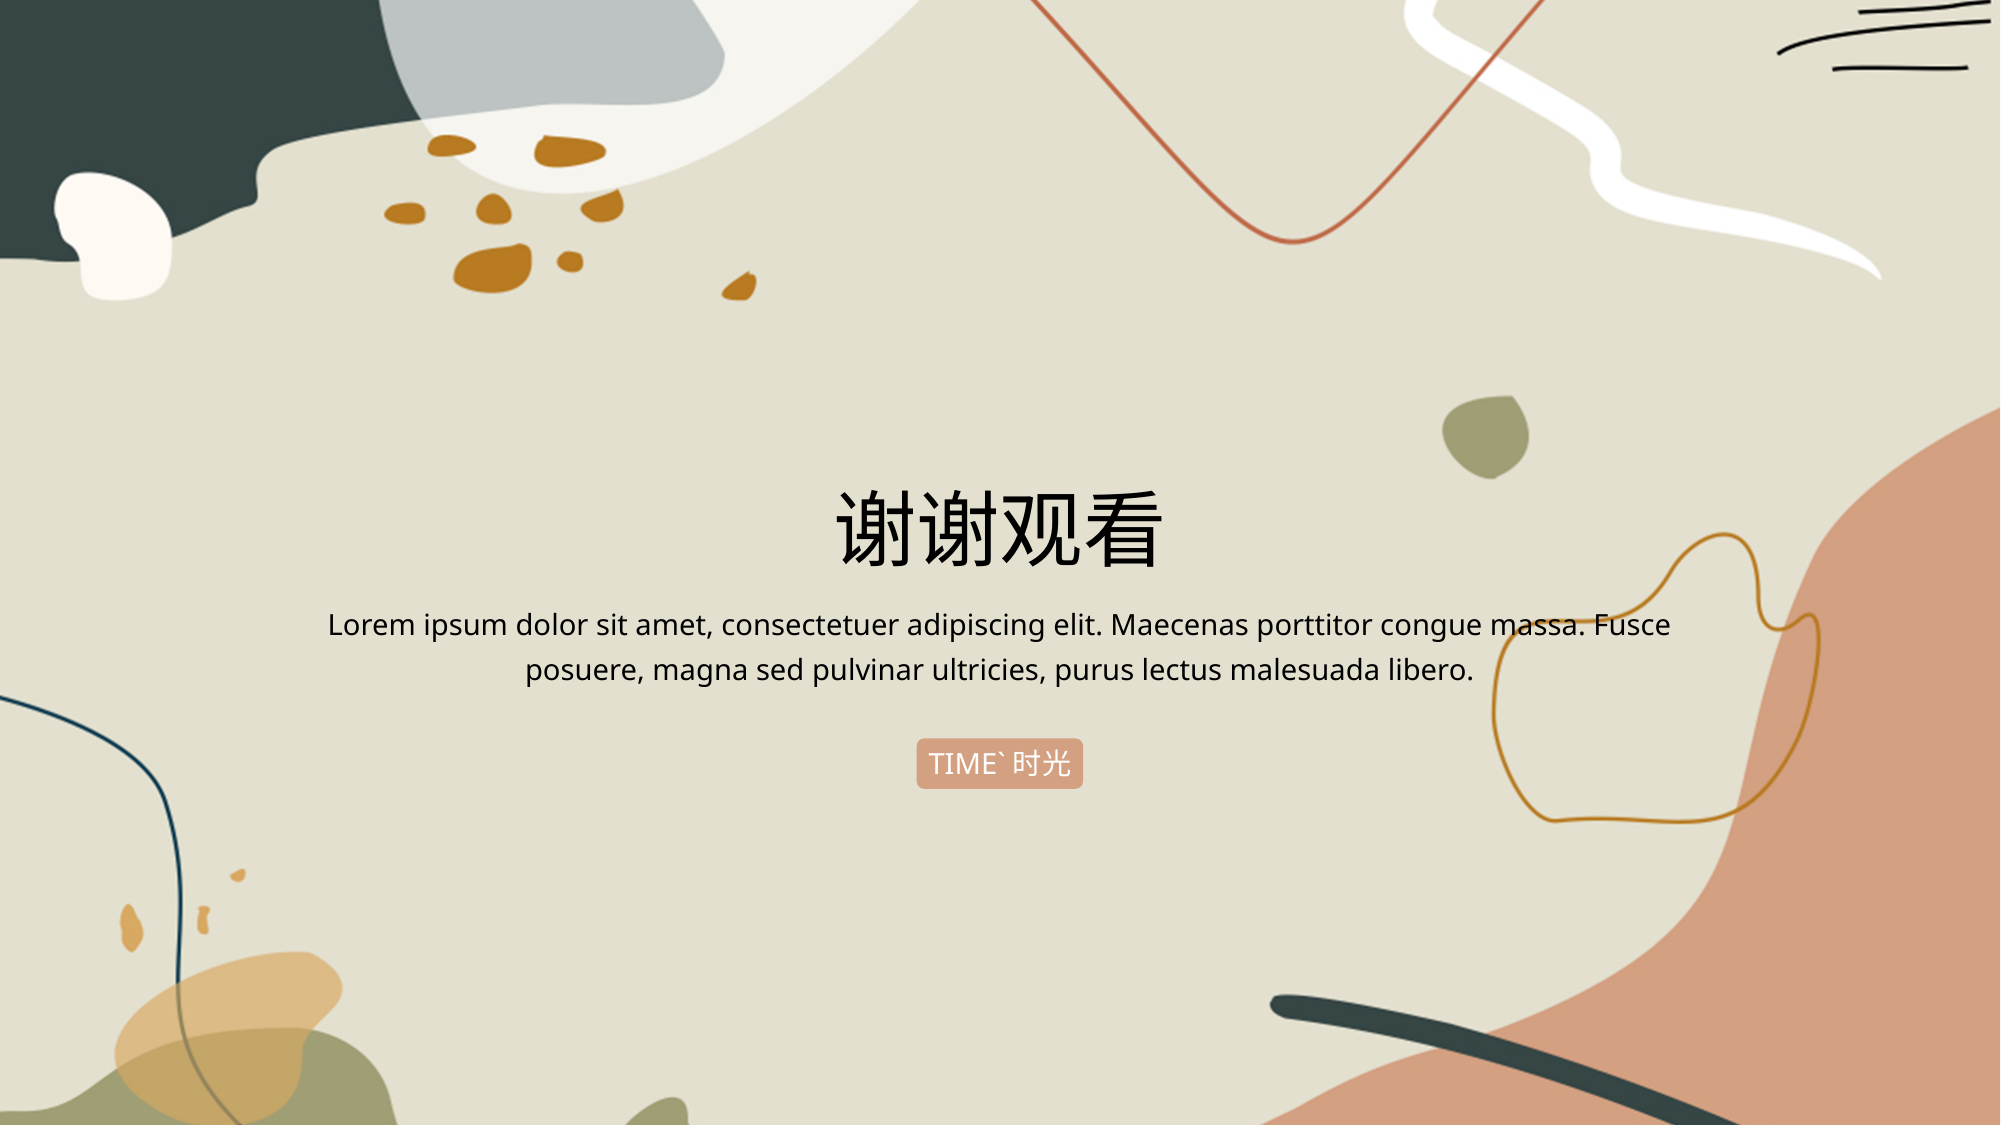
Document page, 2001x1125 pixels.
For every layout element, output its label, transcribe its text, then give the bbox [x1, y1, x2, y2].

text_box 谢谢观看 [818, 469, 1182, 585]
text_box Lorem ipsum dolor sit amet, consectetuer adipiscing elit. Maecenas porttitor congue massa. Fusce posuere, magna sed pulvinar ultricies, purus lectus malesuada libero. [301, 588, 1699, 695]
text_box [916, 738, 1084, 789]
picture [0, 0, 2001, 1125]
